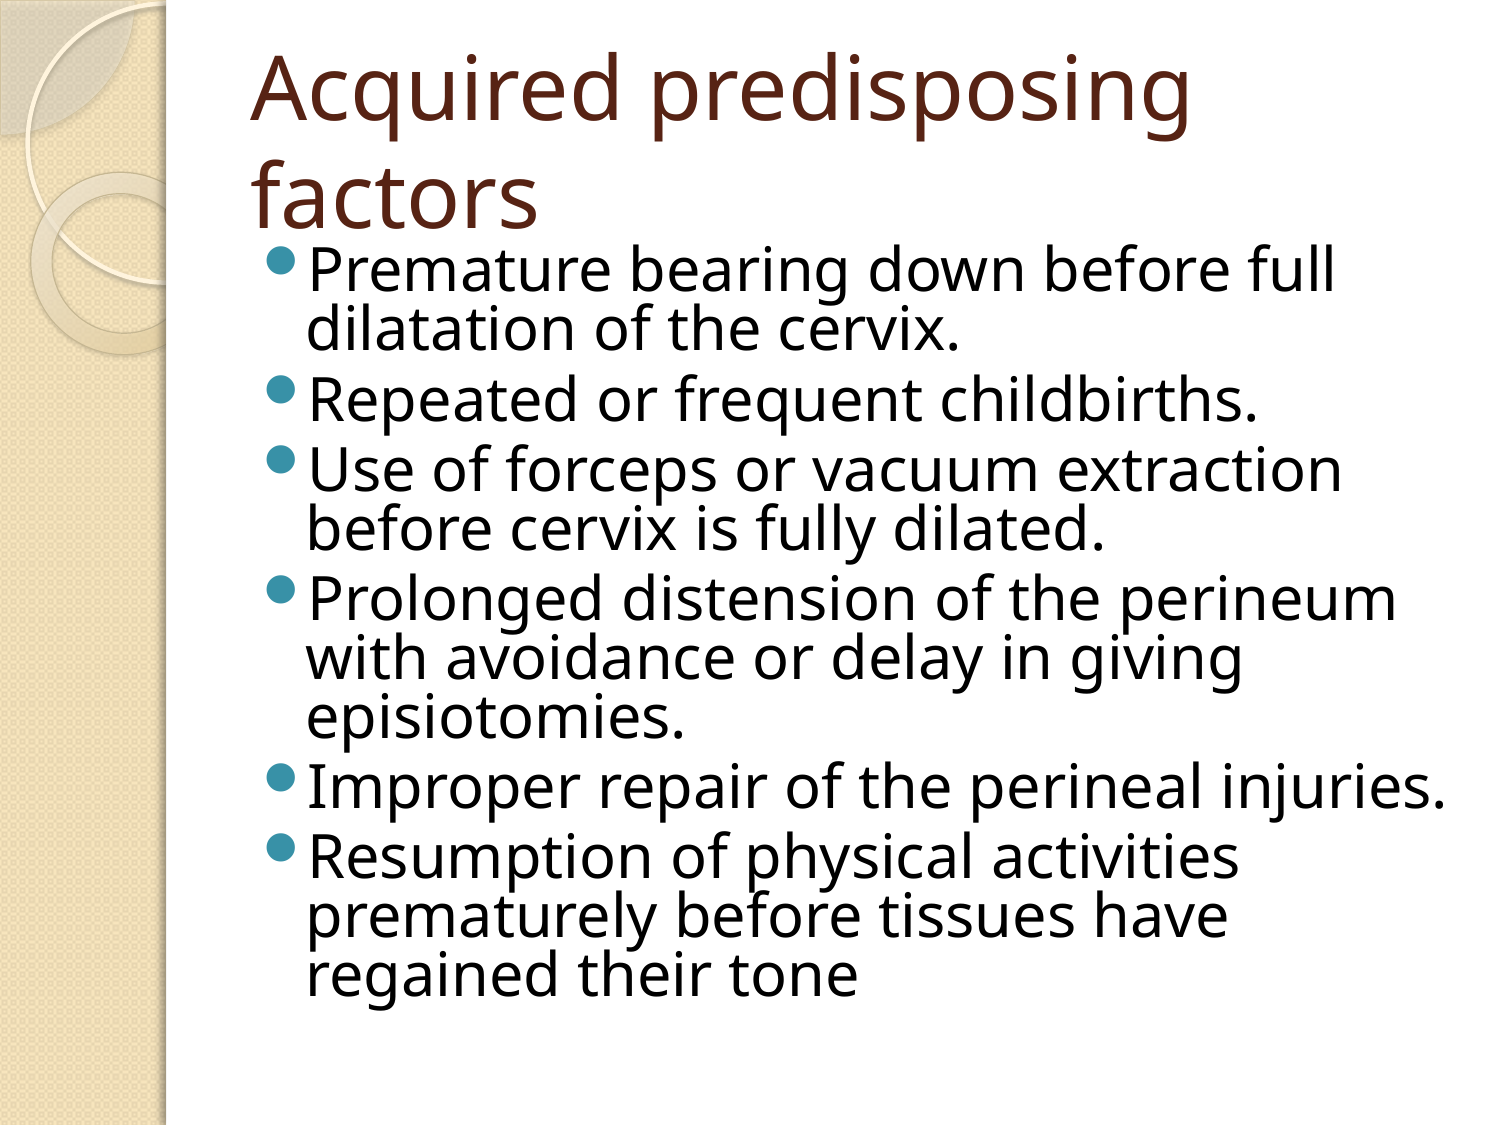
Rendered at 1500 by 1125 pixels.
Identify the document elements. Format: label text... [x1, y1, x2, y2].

title Acquired predisposing factors [235, 45, 1466, 233]
list Premature bearing down before full dilatation of the cervix. Repeated or frequent childbirths. Use of forceps or vacuum extraction before cervix is fully dilated. Prolonged distension of the perineum with avoidance or delay in giving episiotomies. Improper repair of the perineal injuries. Resumption of physical activities prematurely before tissues have regained their tone [235, 237, 1466, 1025]
